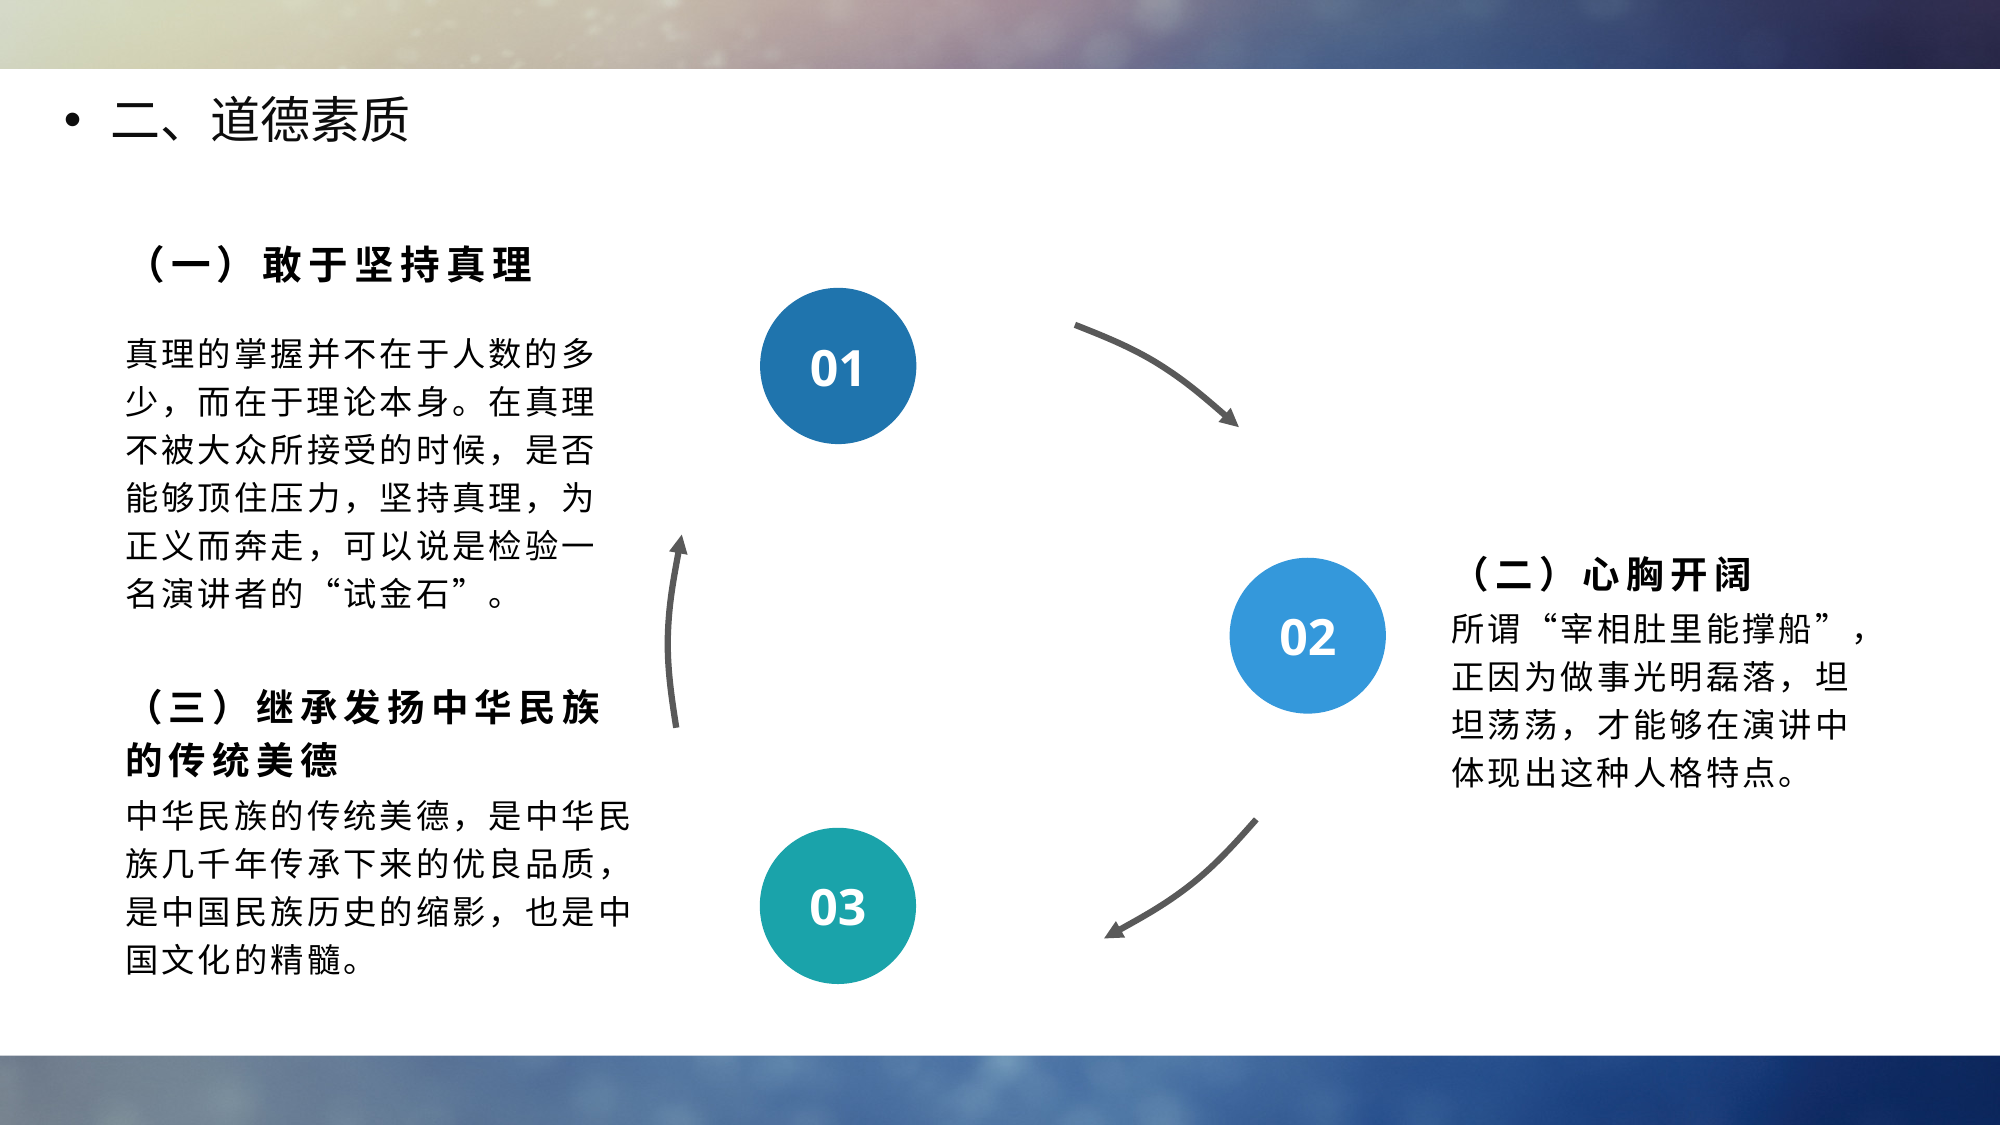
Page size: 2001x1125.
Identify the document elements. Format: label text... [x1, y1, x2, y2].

text_box （三）继承发扬中华民族的传统美德 [110, 675, 651, 783]
text_box （一）敢于坚持真理 [110, 222, 564, 288]
text_box 01 [760, 287, 917, 445]
text_box 中华民族的传统美德，是中华民族几千年传承下来的优良品质，是中国民族历史的缩影，也是中国文化的精髓。 [110, 787, 651, 1000]
text_box （二）心胸开阔 [1436, 529, 1890, 596]
picture [0, 0, 2000, 69]
text_box [1074, 323, 1239, 428]
text_box 所谓“宰相肚里能撑船”，正因为做事光明磊落，坦坦荡荡，才能够在演讲中体现出这种人格特点。 [1436, 600, 1890, 799]
text_box 真理的掌握并不在于人数的多少，而在于理论本身。在真理不被大众所接受的时候，是否能够顶住压力，坚持真理，为正义而奔走，可以说是检验一名演讲者的“试金石”。 [110, 325, 614, 611]
picture [0, 1056, 2000, 1125]
text_box [666, 534, 686, 728]
text_box 02 [1229, 557, 1386, 714]
text_box 03 [759, 827, 917, 985]
text_box [1104, 818, 1258, 939]
text_box 二、道德素质 [49, 81, 572, 157]
